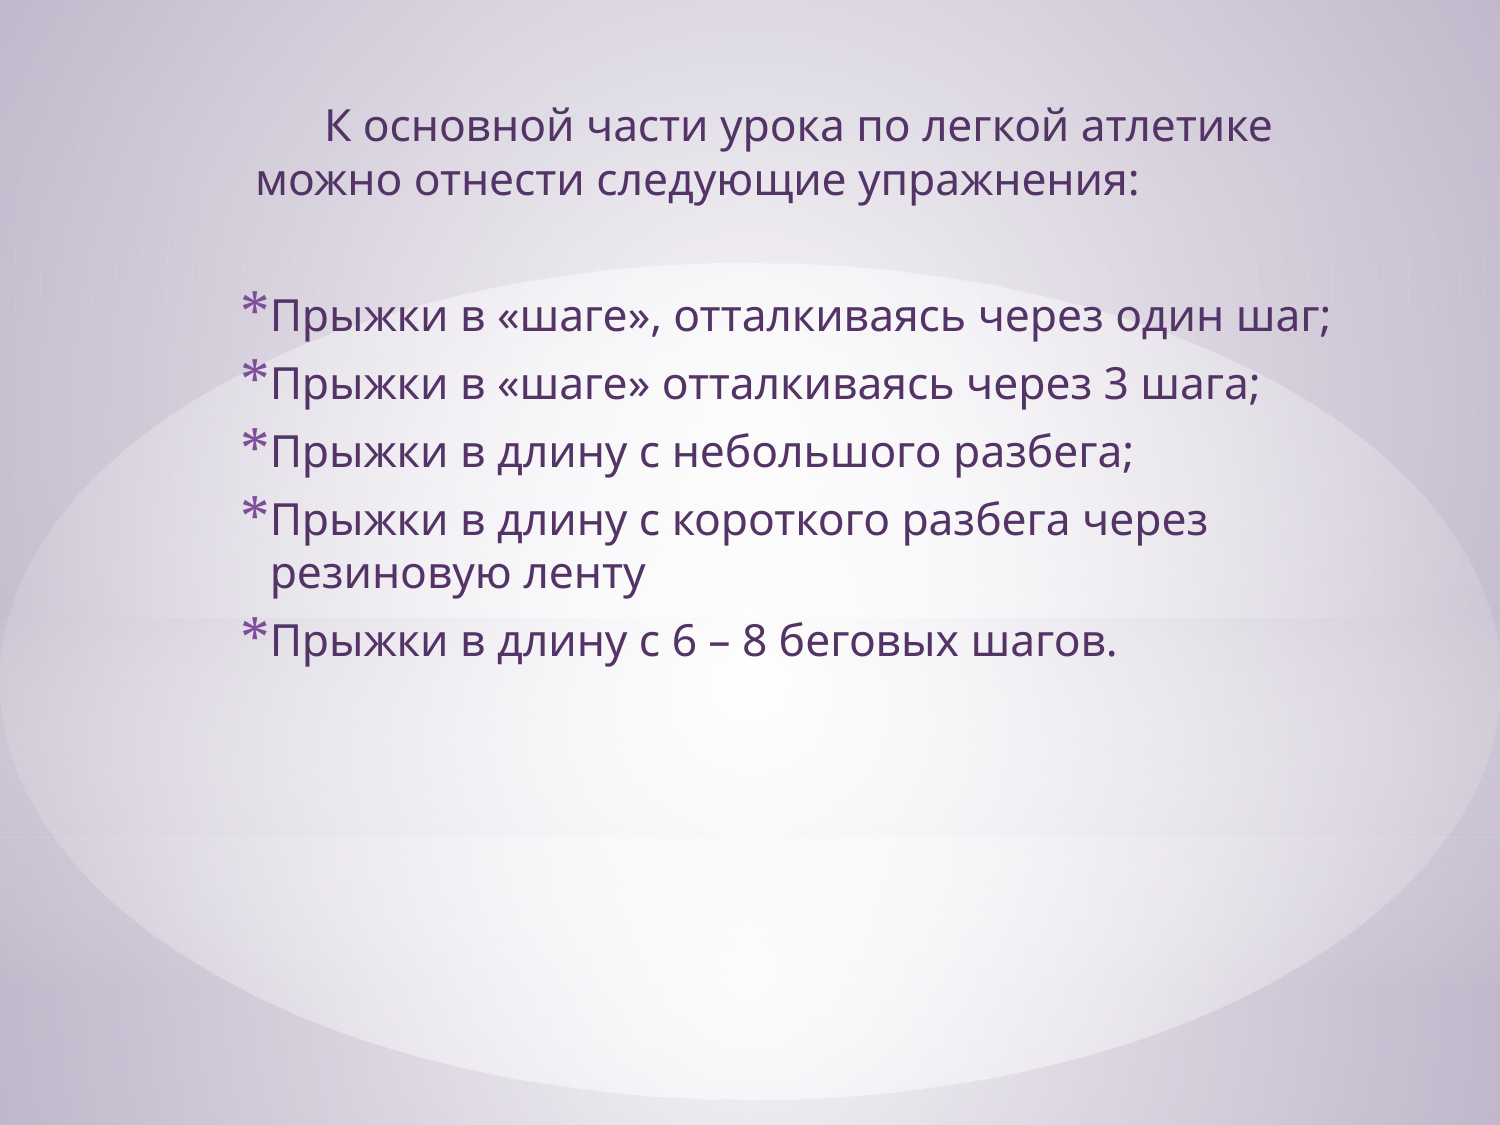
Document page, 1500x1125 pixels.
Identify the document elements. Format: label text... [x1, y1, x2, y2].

list К основной части урока по легкой атлетике можно отнести следующие упражнения: Прыжки в «шаге», отталкиваясь через один шаг; Прыжки в «шаге» отталкиваясь через 3 шага; Прыжки в длину с небольшого разбега; Прыжки в длину с короткого разбега через резиновую ленту Прыжки в длину с 6 – 8 беговых шагов. [218, 90, 1350, 713]
